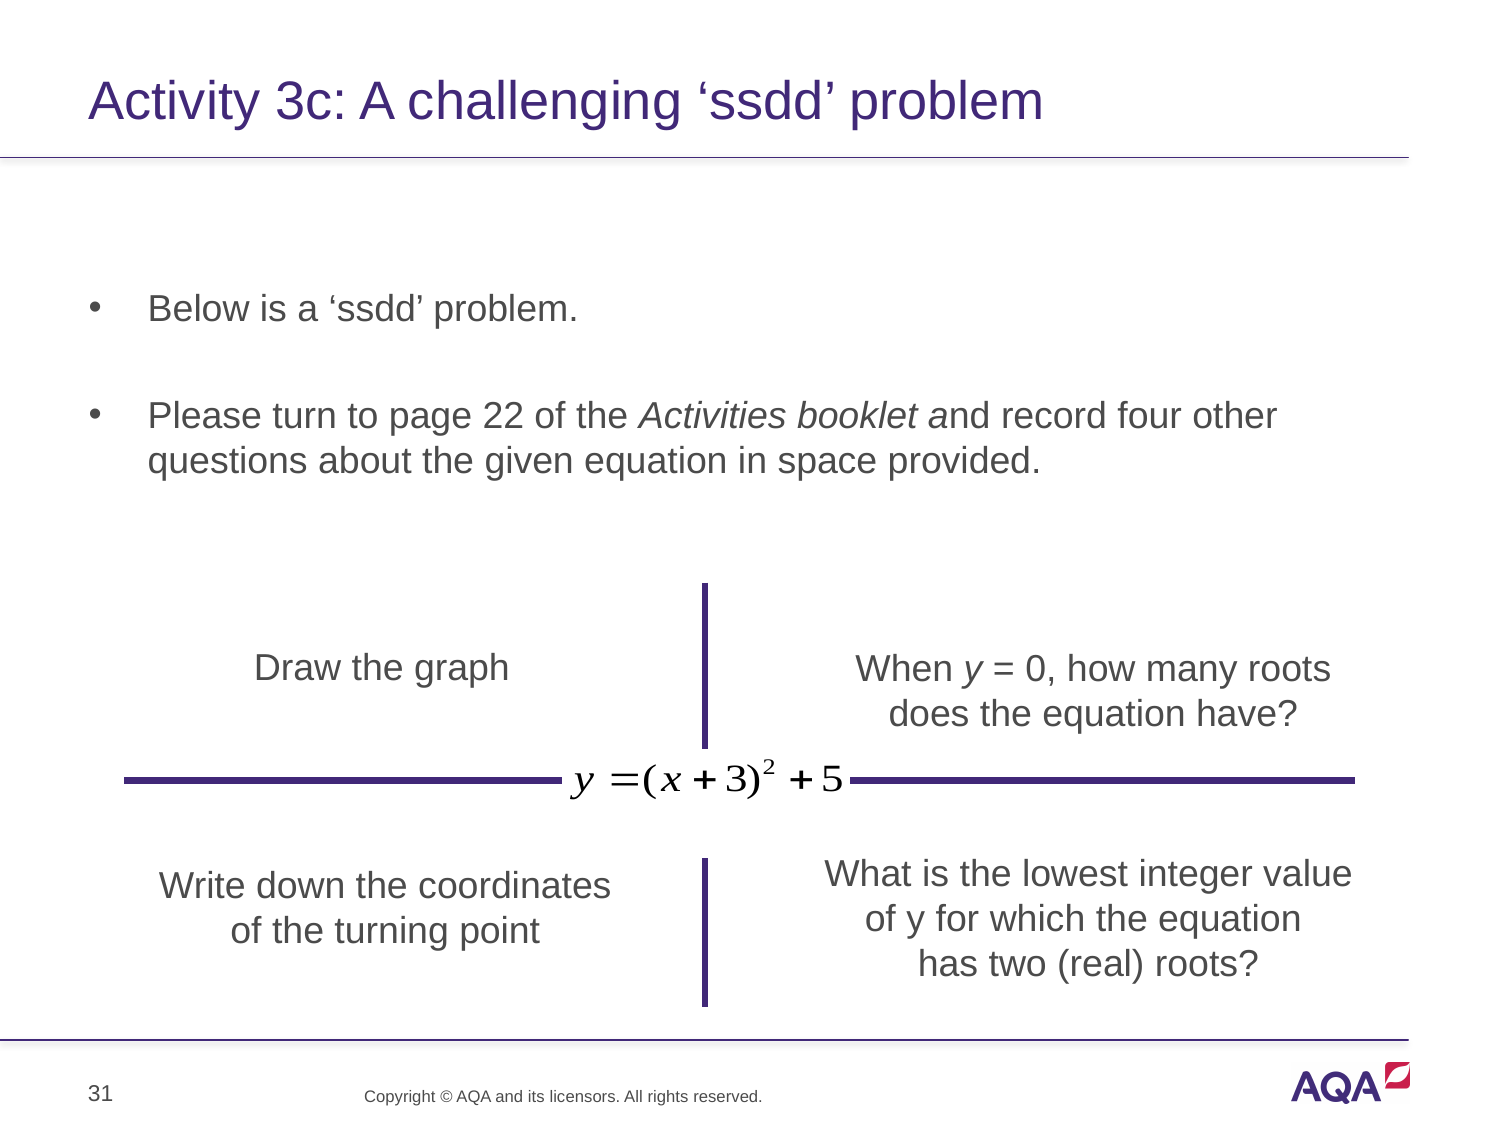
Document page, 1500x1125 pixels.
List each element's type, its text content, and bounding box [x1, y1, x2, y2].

text_box When y = 0, how many roots does the equation have? [820, 644, 1367, 735]
slide_number 31 [72, 1062, 188, 1123]
title Activity 3c: A challenging ‘ssdd’ problem [88, 72, 1409, 144]
picture [1291, 1062, 1410, 1104]
text_box Draw the graph [153, 642, 611, 689]
list Below is a ‘ssdd’ problem. Please turn to page 22 of the Activities booklet and record four other questions about the given equation in space provided. [88, 284, 1409, 1007]
text_box What is the lowest integer value of y for which the equation has two (real) roots? [820, 848, 1357, 984]
footer Copyright © AQA and its licensors. All rights reserved. [324, 1084, 764, 1124]
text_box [562, 748, 851, 858]
text_box Write down the coordinates of the turning point [156, 860, 615, 952]
